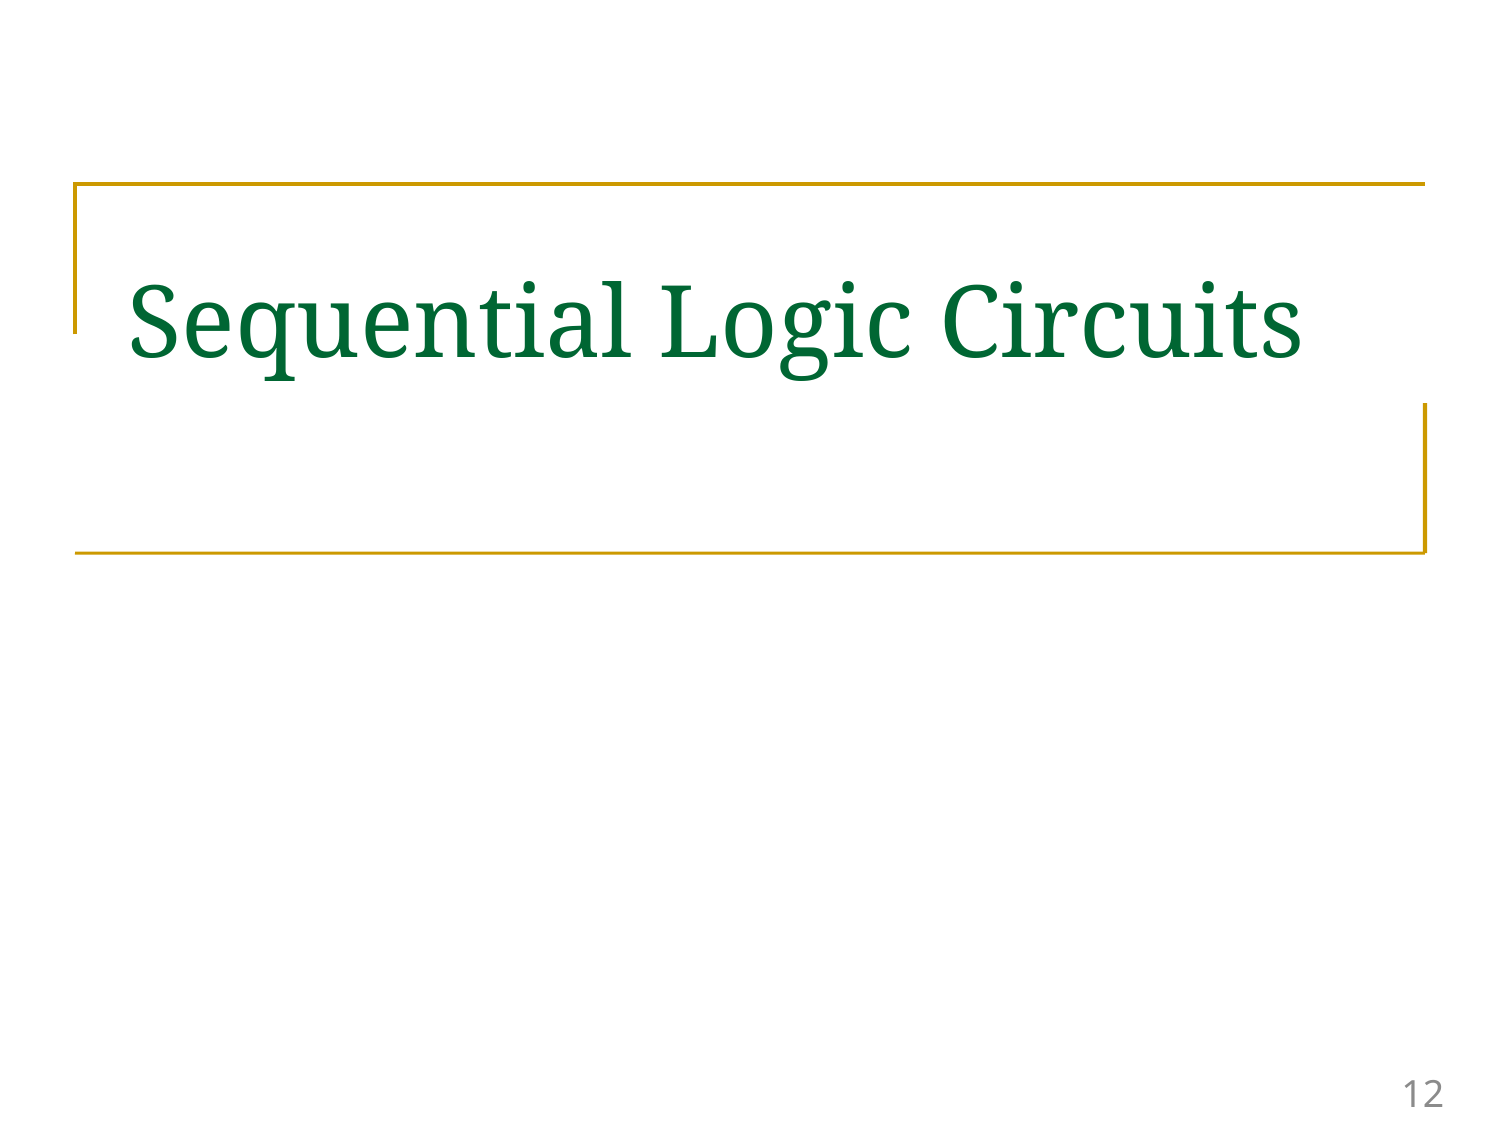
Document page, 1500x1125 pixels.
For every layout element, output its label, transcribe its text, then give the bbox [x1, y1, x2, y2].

slide_number 12 [1121, 1066, 1460, 1125]
title Sequential Logic Circuits [112, 249, 1413, 538]
